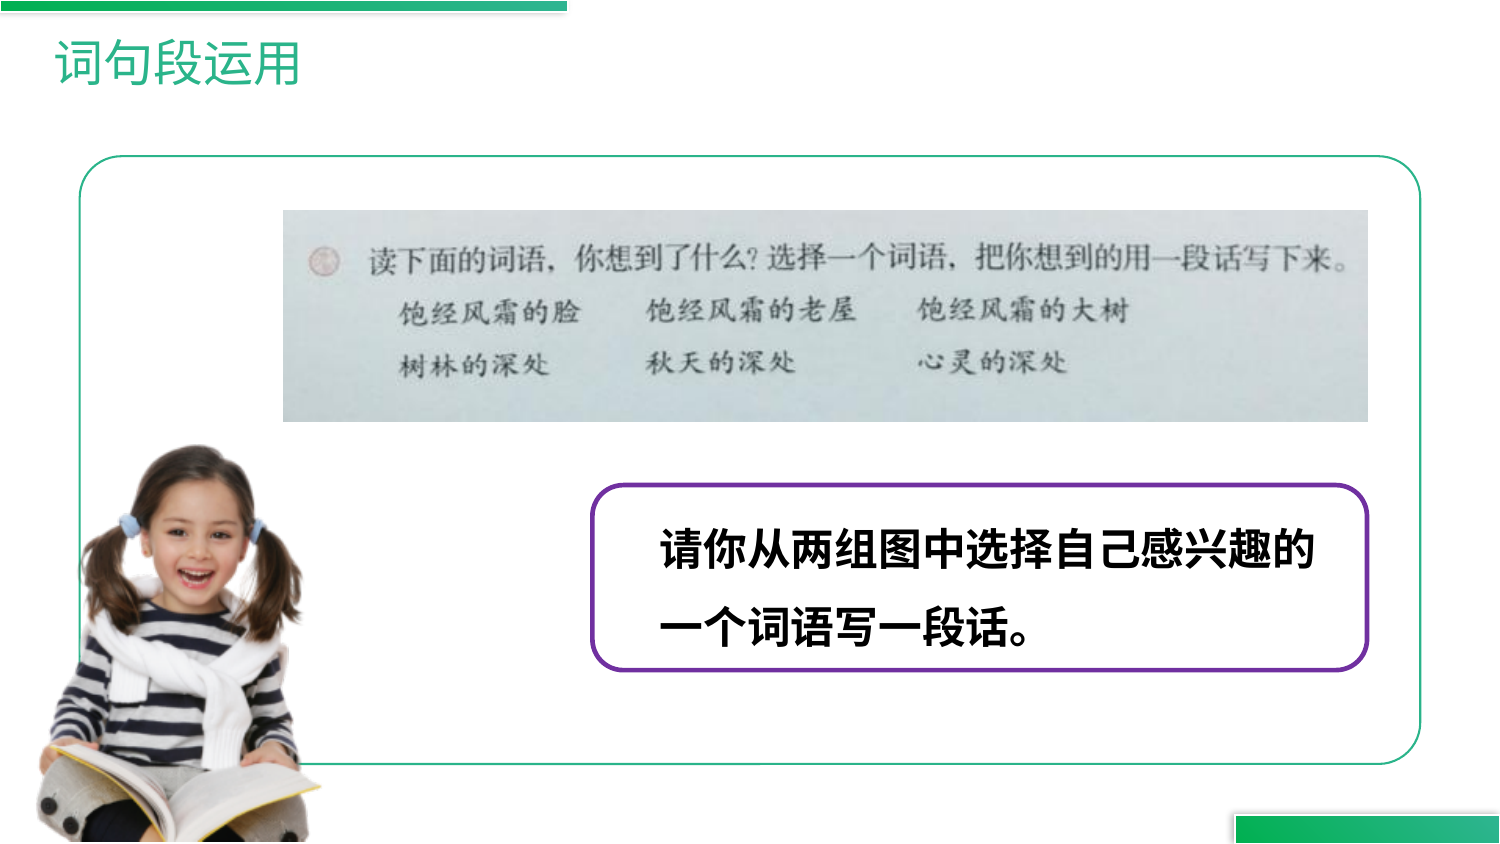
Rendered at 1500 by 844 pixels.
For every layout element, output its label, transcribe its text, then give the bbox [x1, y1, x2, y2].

text_box [591, 484, 1369, 672]
picture [24, 440, 328, 842]
text_box 请你从两组图中选择自己感兴趣的一个词语写一段话。 [648, 489, 1343, 659]
picture [283, 210, 1368, 422]
list 词句段运用 [41, 32, 382, 94]
